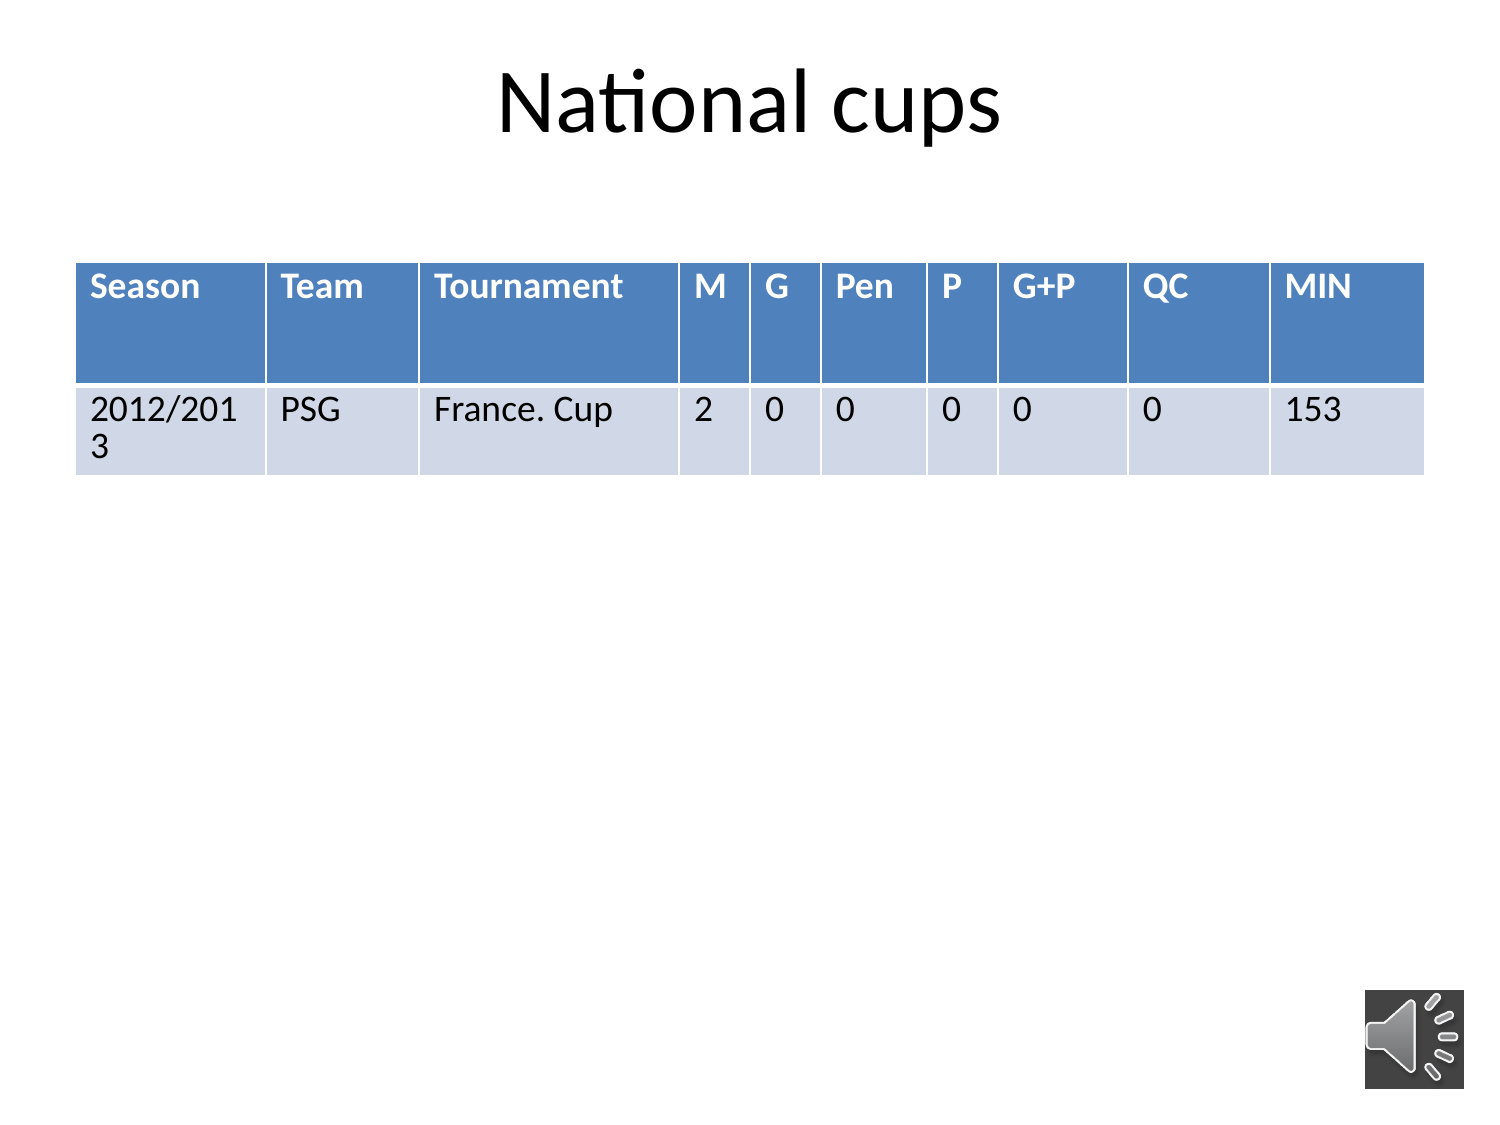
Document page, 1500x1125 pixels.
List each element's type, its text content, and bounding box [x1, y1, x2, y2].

table_cell 153 [1271, 388, 1424, 475]
table_cell PSG [267, 388, 418, 475]
table_header QC [1129, 263, 1269, 383]
table_header MIN [1271, 263, 1424, 383]
table_header Pen [822, 263, 926, 383]
table_cell 0 [928, 388, 997, 475]
picture [1364, 989, 1465, 1090]
title National cups [75, 19, 1425, 173]
table_header P [928, 263, 997, 383]
table_header Season [76, 263, 265, 383]
table_cell 0 [1129, 388, 1269, 475]
table_header Tournament [420, 263, 678, 383]
table_cell 0 [751, 388, 820, 475]
table_cell 0 [999, 388, 1127, 475]
table_header G+P [999, 263, 1127, 383]
table_cell 0 [822, 388, 926, 475]
table_header G [751, 263, 820, 383]
table_header M [680, 263, 749, 383]
table_cell 2 [680, 388, 749, 475]
table_cell France. Cup [420, 388, 678, 475]
table_cell 2012/2013 [76, 388, 265, 475]
table_header Team [267, 263, 418, 383]
